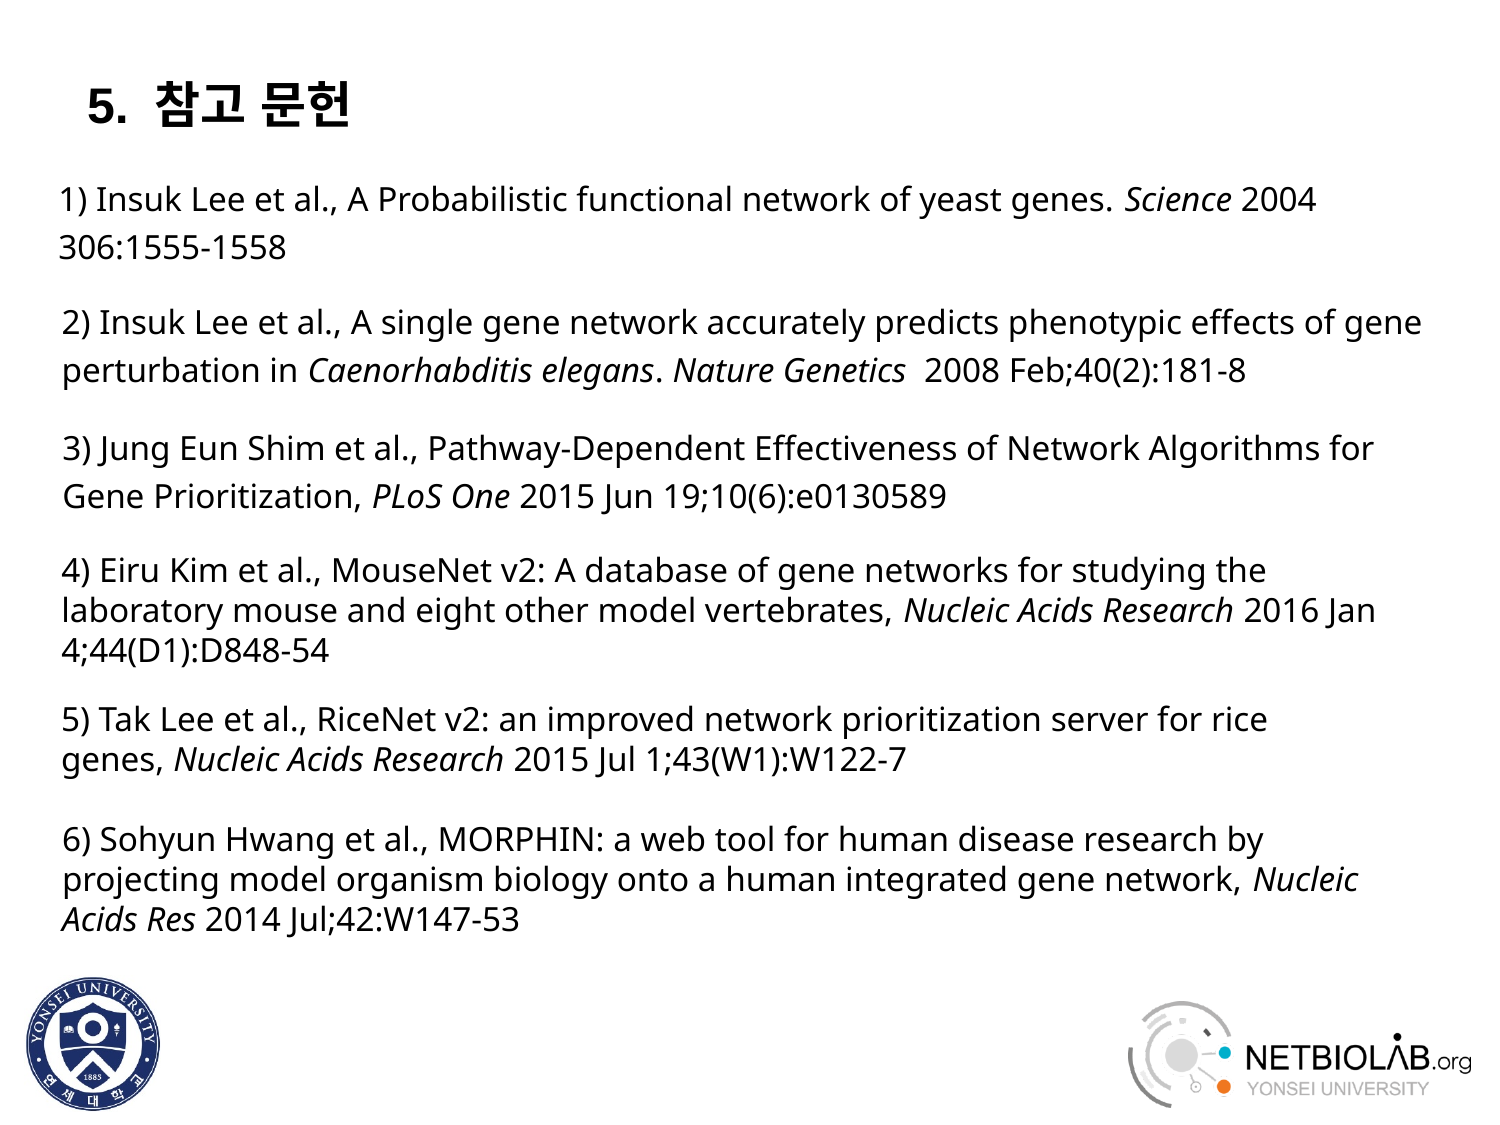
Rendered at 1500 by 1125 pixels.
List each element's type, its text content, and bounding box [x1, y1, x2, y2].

text_box 4) Eiru Kim et al., MouseNet v2: A database of gene networks for studying the laboratory mouse and eight other model vertebrates, Nucleic Acids Research 2016 Jan 4;44(D1):D848-54 [46, 541, 1403, 677]
picture [1127, 1001, 1471, 1108]
text_box 5) Tak Lee et al., RiceNet v2: an improved network prioritization server for rice genes, Nucleic Acids Research 2015 Jul 1;43(W1):W122-7 [46, 690, 1386, 786]
text_box 5. 참고 문헌 [72, 66, 368, 142]
text_box 1) Insuk Lee et al., A Probabilistic functional network of yeast genes. Science 2004 306:1555-1558 [43, 162, 1401, 274]
picture [24, 975, 161, 1112]
text_box 2) Insuk Lee et al., A single gene network accurately predicts phenotypic effects of gene perturbation in Caenorhabditis elegans. Nature Genetics 2008 Feb;40(2):181-8 [46, 285, 1480, 397]
text_box 6) Sohyun Hwang et al., MORPHIN: a web tool for human disease research by projecting model organism biology onto a human integrated gene network, Nucleic Acids Res 2014 Jul;42:W147-53 [47, 810, 1388, 945]
text_box 3) Jung Eun Shim et al., Pathway-Dependent Effectiveness of Network Algorithms for Gene Prioritization, PLoS One 2015 Jun 19;10(6):e0130589 [47, 411, 1427, 522]
